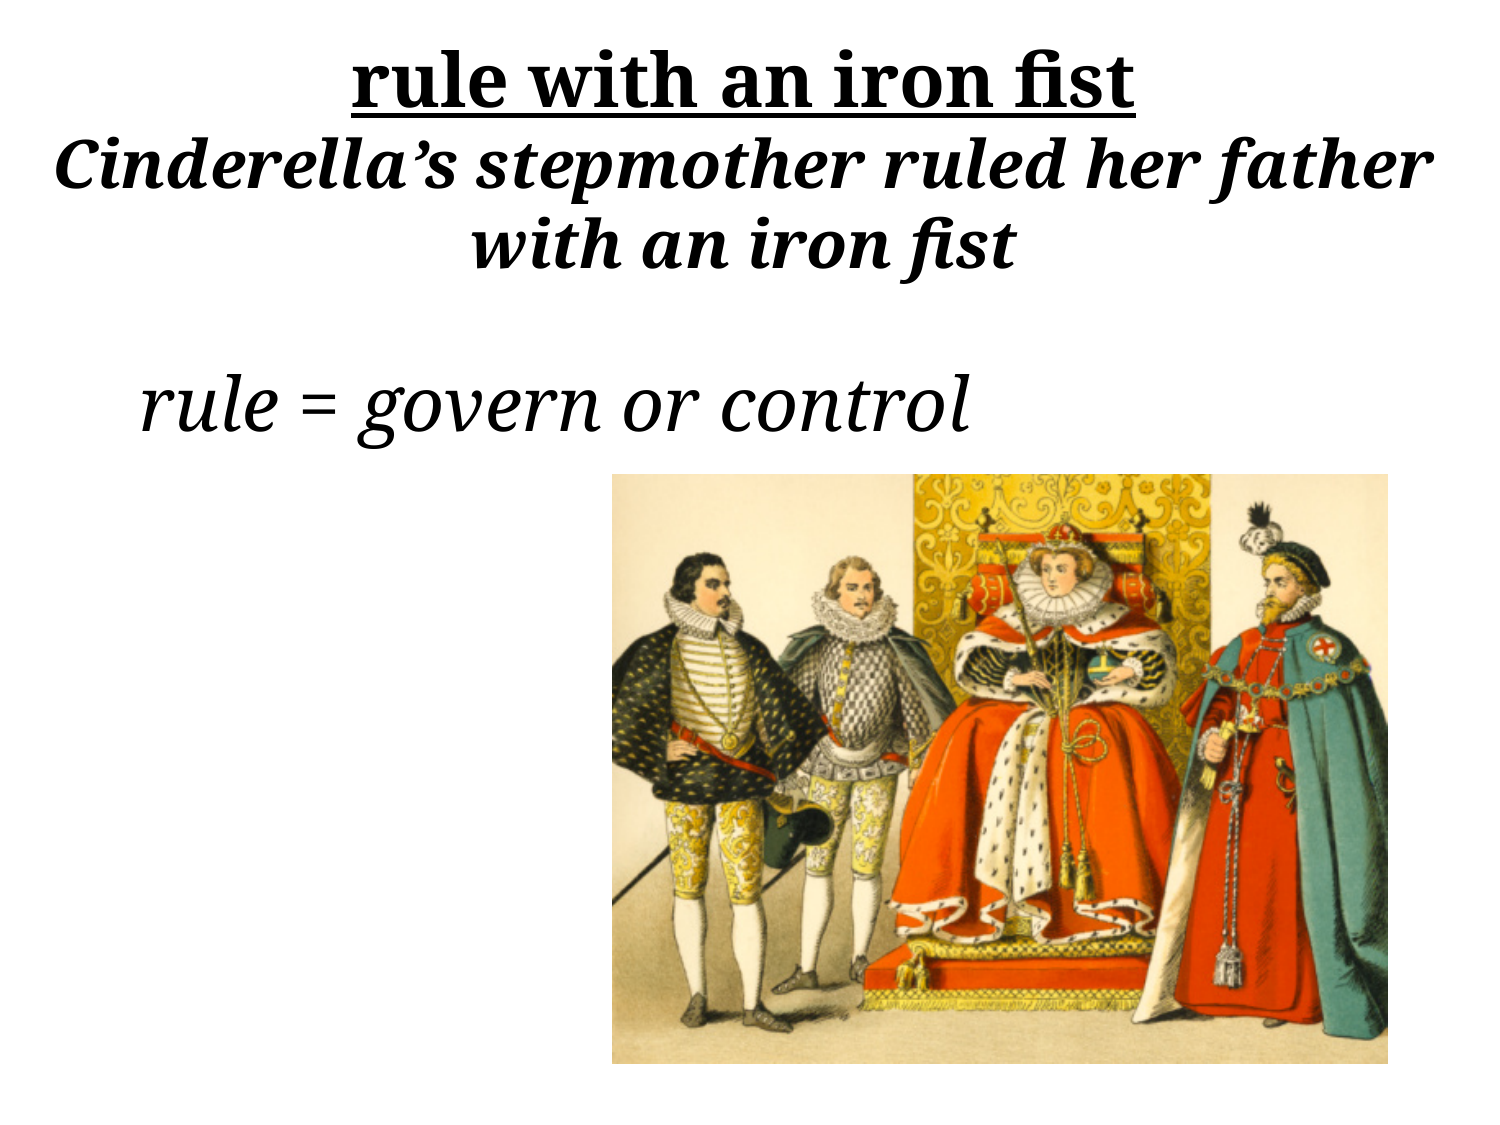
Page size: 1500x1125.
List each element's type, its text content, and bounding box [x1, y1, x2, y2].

picture [612, 474, 1388, 1064]
text_box rule with an iron fist Cinderella’s stepmother ruled her father with an iron fist [24, 24, 1463, 290]
text_box rule = govern or control [124, 348, 1338, 634]
